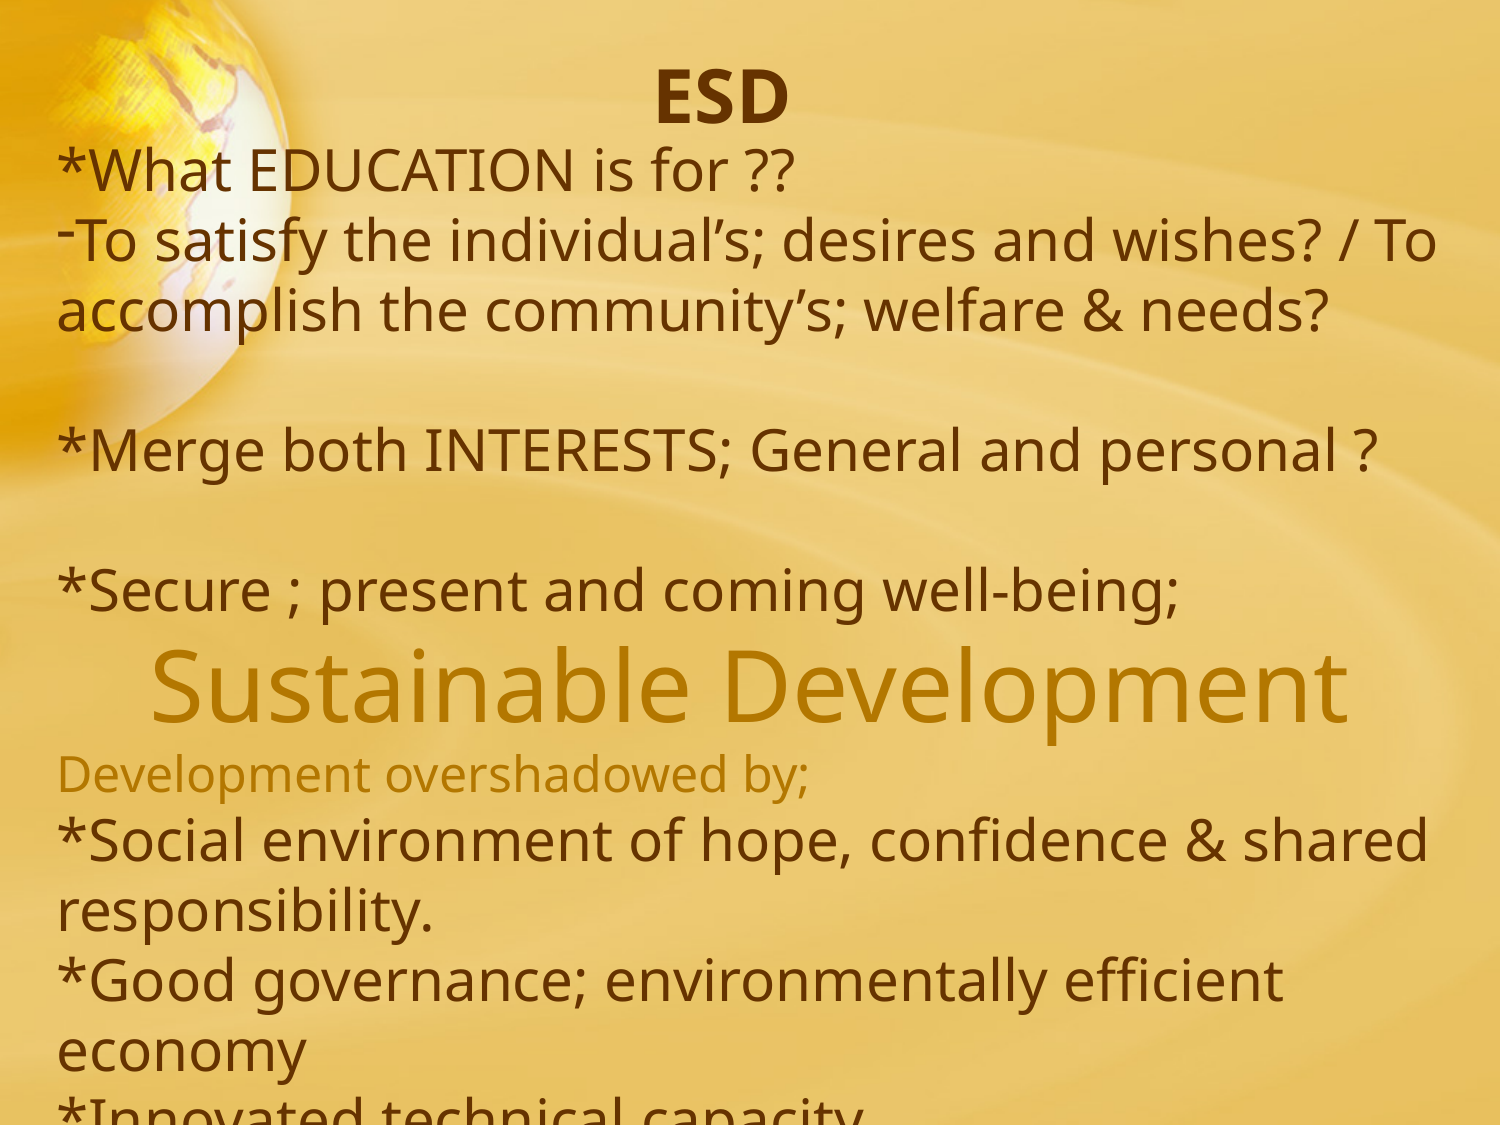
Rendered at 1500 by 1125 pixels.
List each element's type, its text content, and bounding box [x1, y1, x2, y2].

list *What EDUCATION is for ?? To satisfy the individual’s; desires and wishes? / To accomplish the community’s; welfare & needs? *Merge both INTERESTS; General and personal ? *Secure ; present and coming well-being; Sustainable Development Development overshadowed by; *Social environment of hope, confidence & shared responsibility. *Good governance; environmentally efficient economy *Innovated technical capacity [41, 125, 1459, 1095]
picture [0, 0, 1500, 1125]
title ESD [88, 0, 1376, 125]
